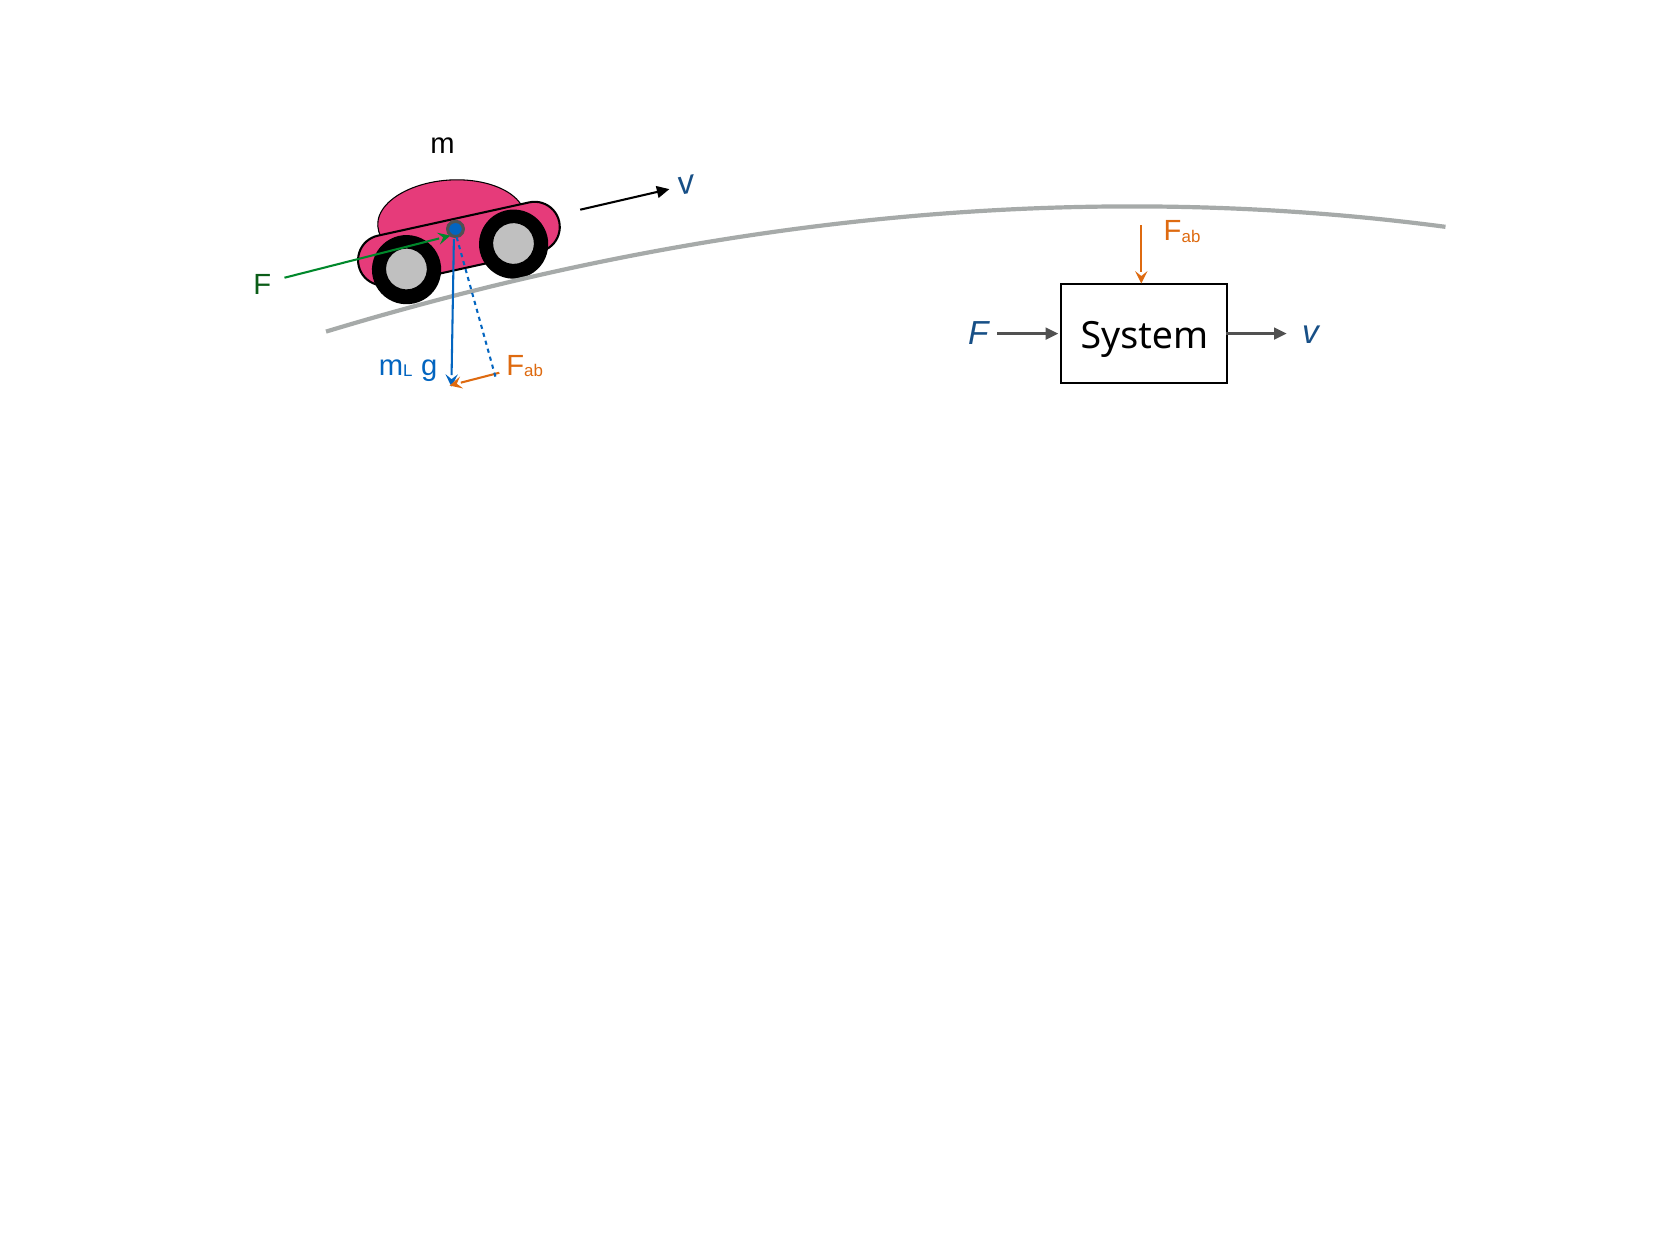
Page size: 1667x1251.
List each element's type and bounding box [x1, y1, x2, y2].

text_box [220, 106, 1446, 415]
